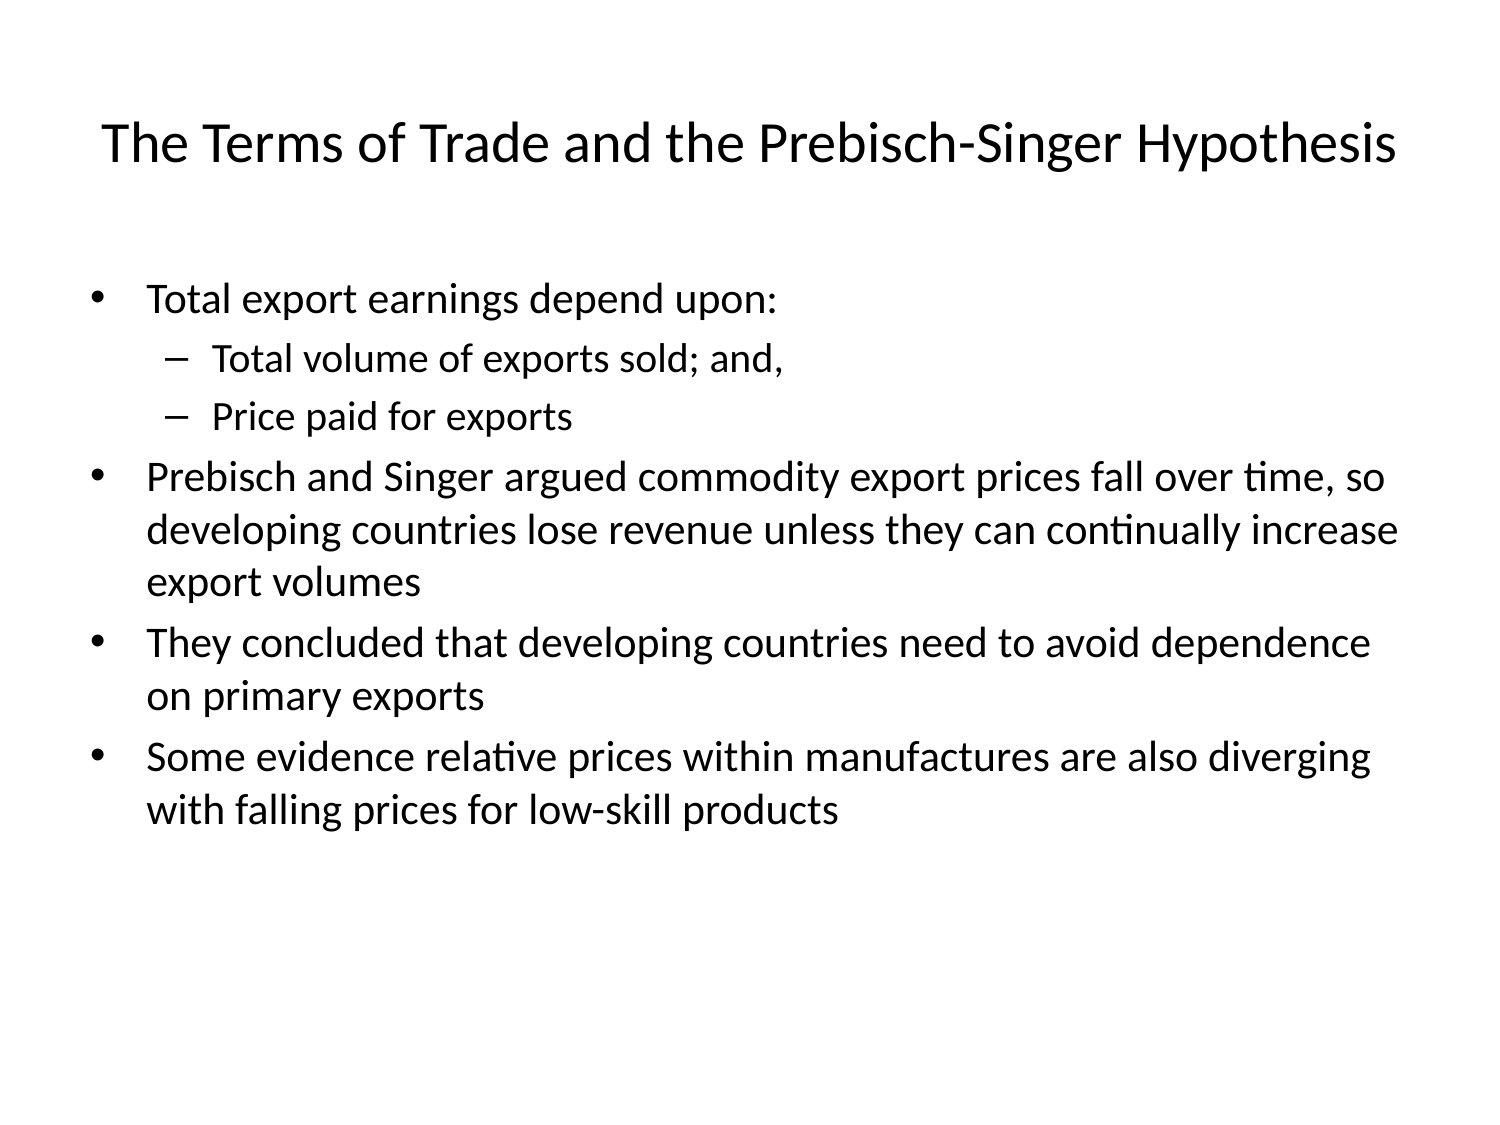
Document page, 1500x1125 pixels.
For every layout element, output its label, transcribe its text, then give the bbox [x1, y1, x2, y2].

title The Terms of Trade and the Prebisch-Singer Hypothesis [75, 45, 1425, 233]
list Total export earnings depend upon: Total volume of exports sold; and, Price paid for exports Prebisch and Singer argued commodity export prices fall over time, so developing countries lose revenue unless they can continually increase export volumes They concluded that developing countries need to avoid dependence on primary exports Some evidence relative prices within manufactures are also diverging with falling prices for low-skill products [75, 262, 1425, 1005]
